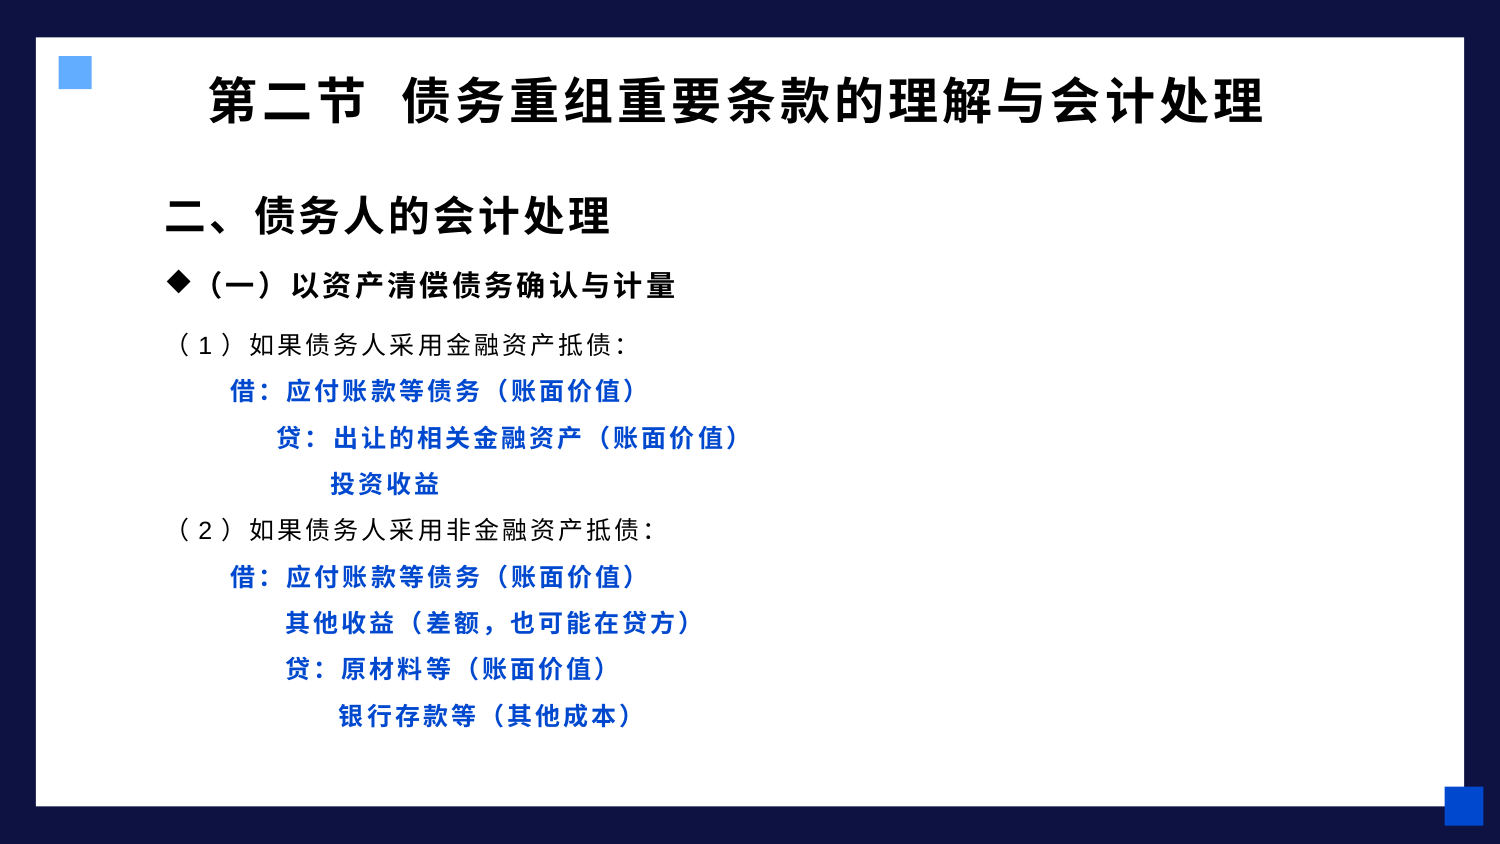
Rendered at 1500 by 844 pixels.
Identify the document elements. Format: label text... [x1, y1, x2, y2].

list 二、债务人的会计处理 （一）以资产清偿债务确认与计量 （1）如果债务人采用金融资产抵债： 借：应付账款等债务（账面价值） 贷：出让的相关金融资产（账面价值） 投资收益 （2）如果债务人采用非金融资产抵债： 借：应付账款等债务（账面价值） 其他收益（差额，也可能在贷方） 贷：原材料等（账面价值） 银行存款等（其他成本） [147, 179, 1376, 604]
title 第二节 债务重组重要条款的理解与会计处理 [141, 48, 1327, 138]
